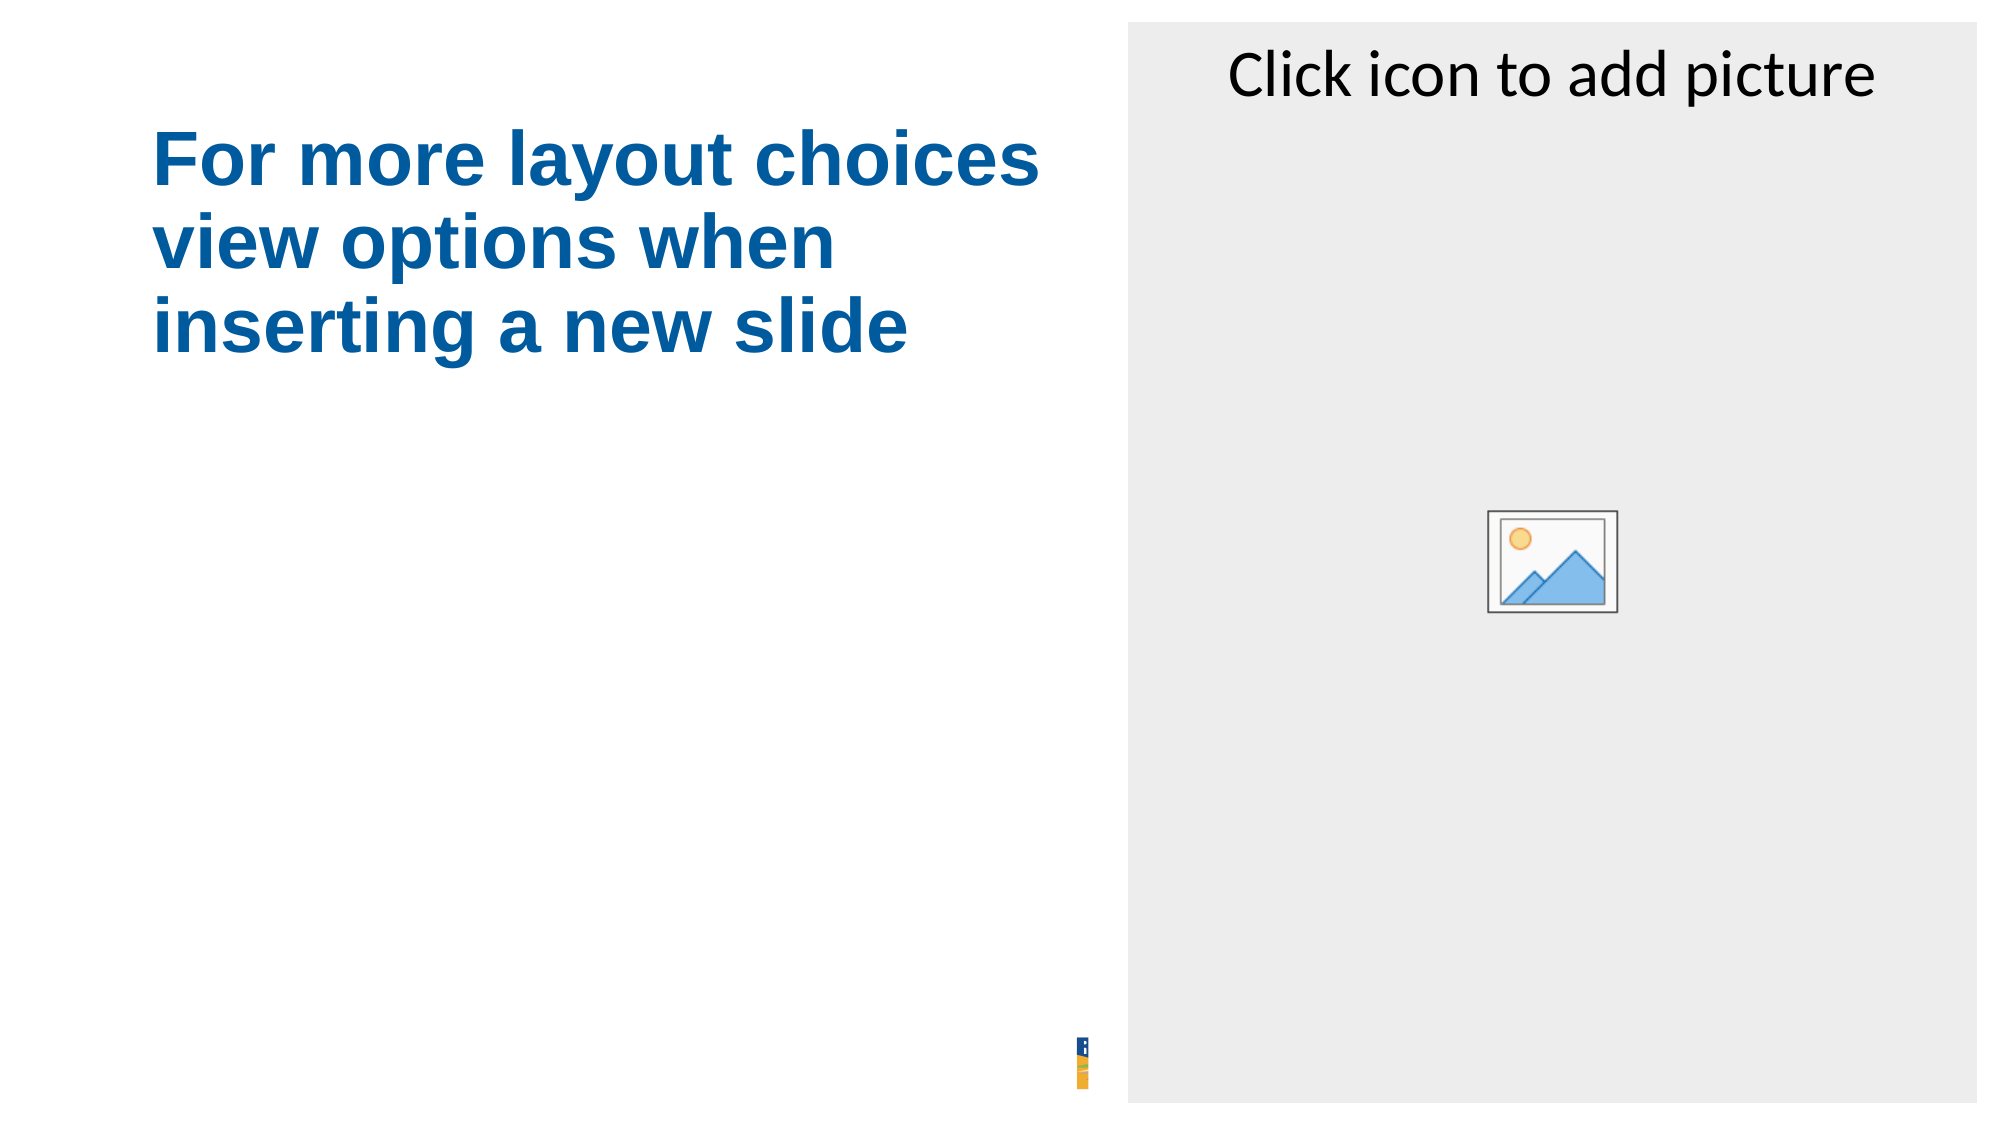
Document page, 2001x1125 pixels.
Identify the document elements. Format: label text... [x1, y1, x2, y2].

picture [1127, 21, 1978, 1104]
picture [1048, 992, 1942, 1123]
title For more layout choices view options when inserting a new slide [137, 111, 1069, 330]
